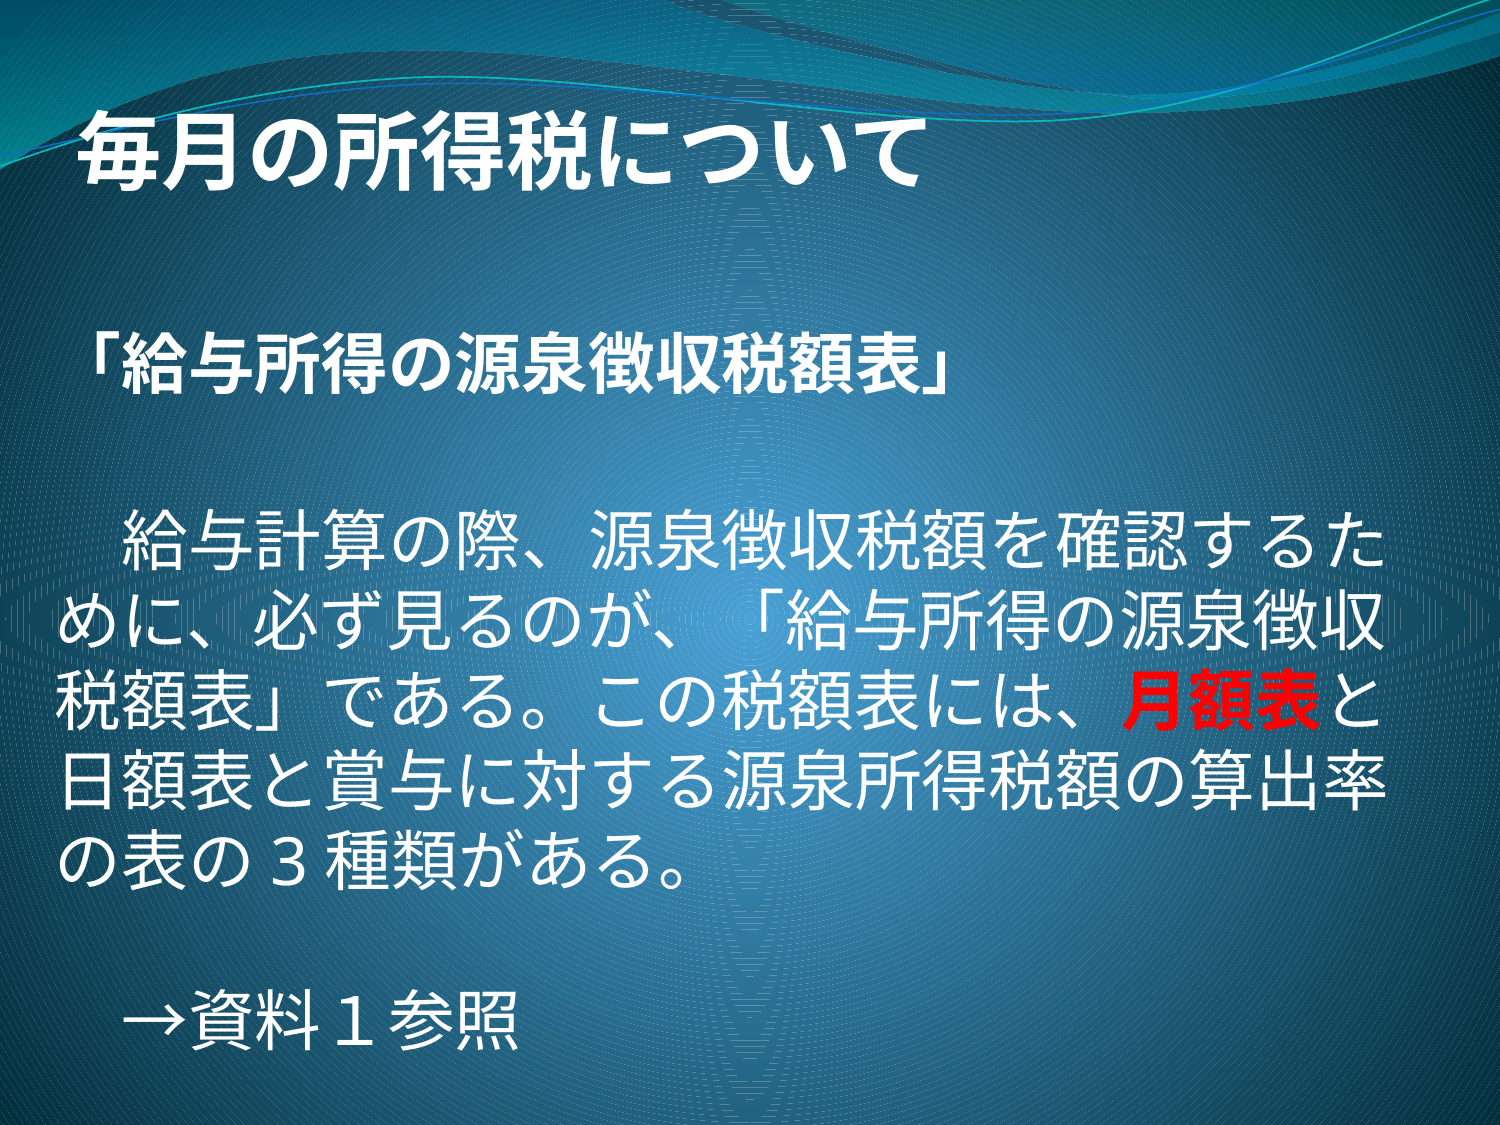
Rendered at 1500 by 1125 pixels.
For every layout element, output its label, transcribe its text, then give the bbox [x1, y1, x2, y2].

text_box 給与計算の際、源泉徴収税額を確認するために、必ず見るのが、「給与所得の源泉徴収税額表」である。この税額表には、月額表と日額表と賞与に対する源泉所得税額の算出率の表の3種類がある。 →資料１参照 [39, 491, 1456, 1067]
text_box 「給与所得の源泉徴収税額表」 [39, 314, 1456, 410]
text_box 毎月の所得税について [74, 97, 1425, 201]
